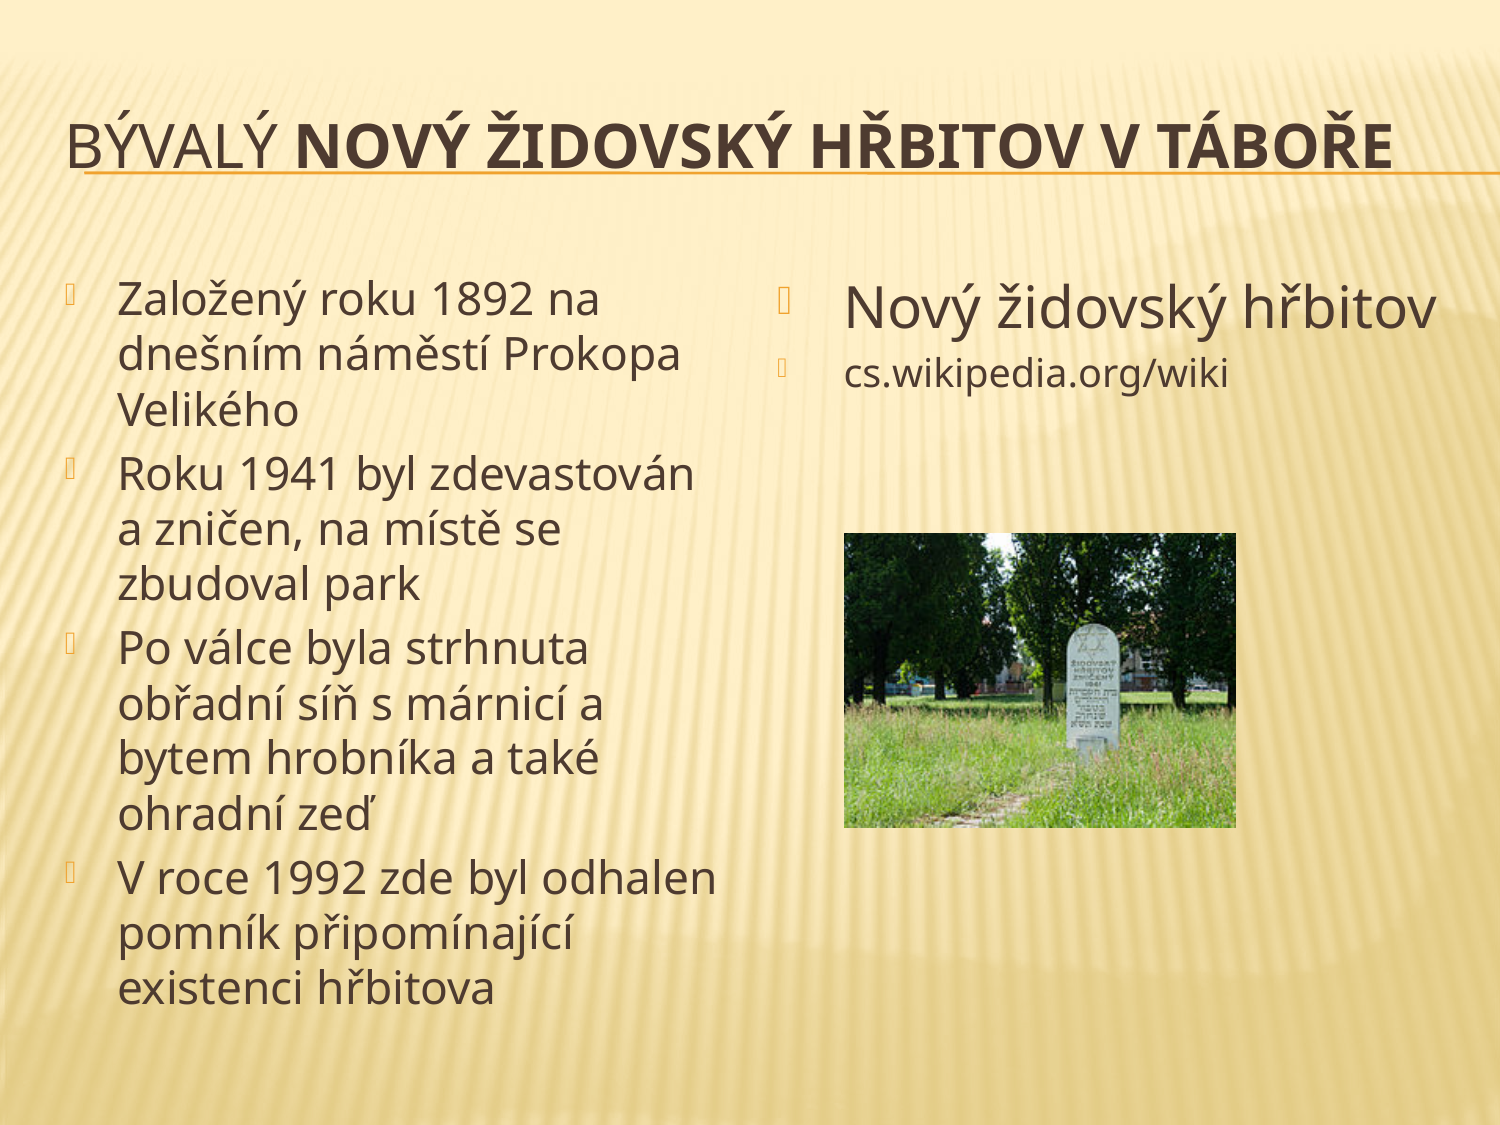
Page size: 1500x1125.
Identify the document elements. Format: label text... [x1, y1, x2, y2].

title Bývalý Nový židovský hřbitov v Táboře [49, 75, 1475, 213]
picture [844, 533, 1236, 828]
list Nový židovský hřbitov cs.wikipedia.org/wiki [762, 262, 1475, 1038]
list Založený roku 1892 na dnešním náměstí Prokopa Velikého Roku 1941 byl zdevastován a zničen, na místě se zbudoval park Po válce byla strhnuta obřadní síň s márnicí a bytem hrobníka a také ohradní zeď V roce 1992 zde byl odhalen pomník připomínající existenci hřbitova [50, 262, 738, 1038]
